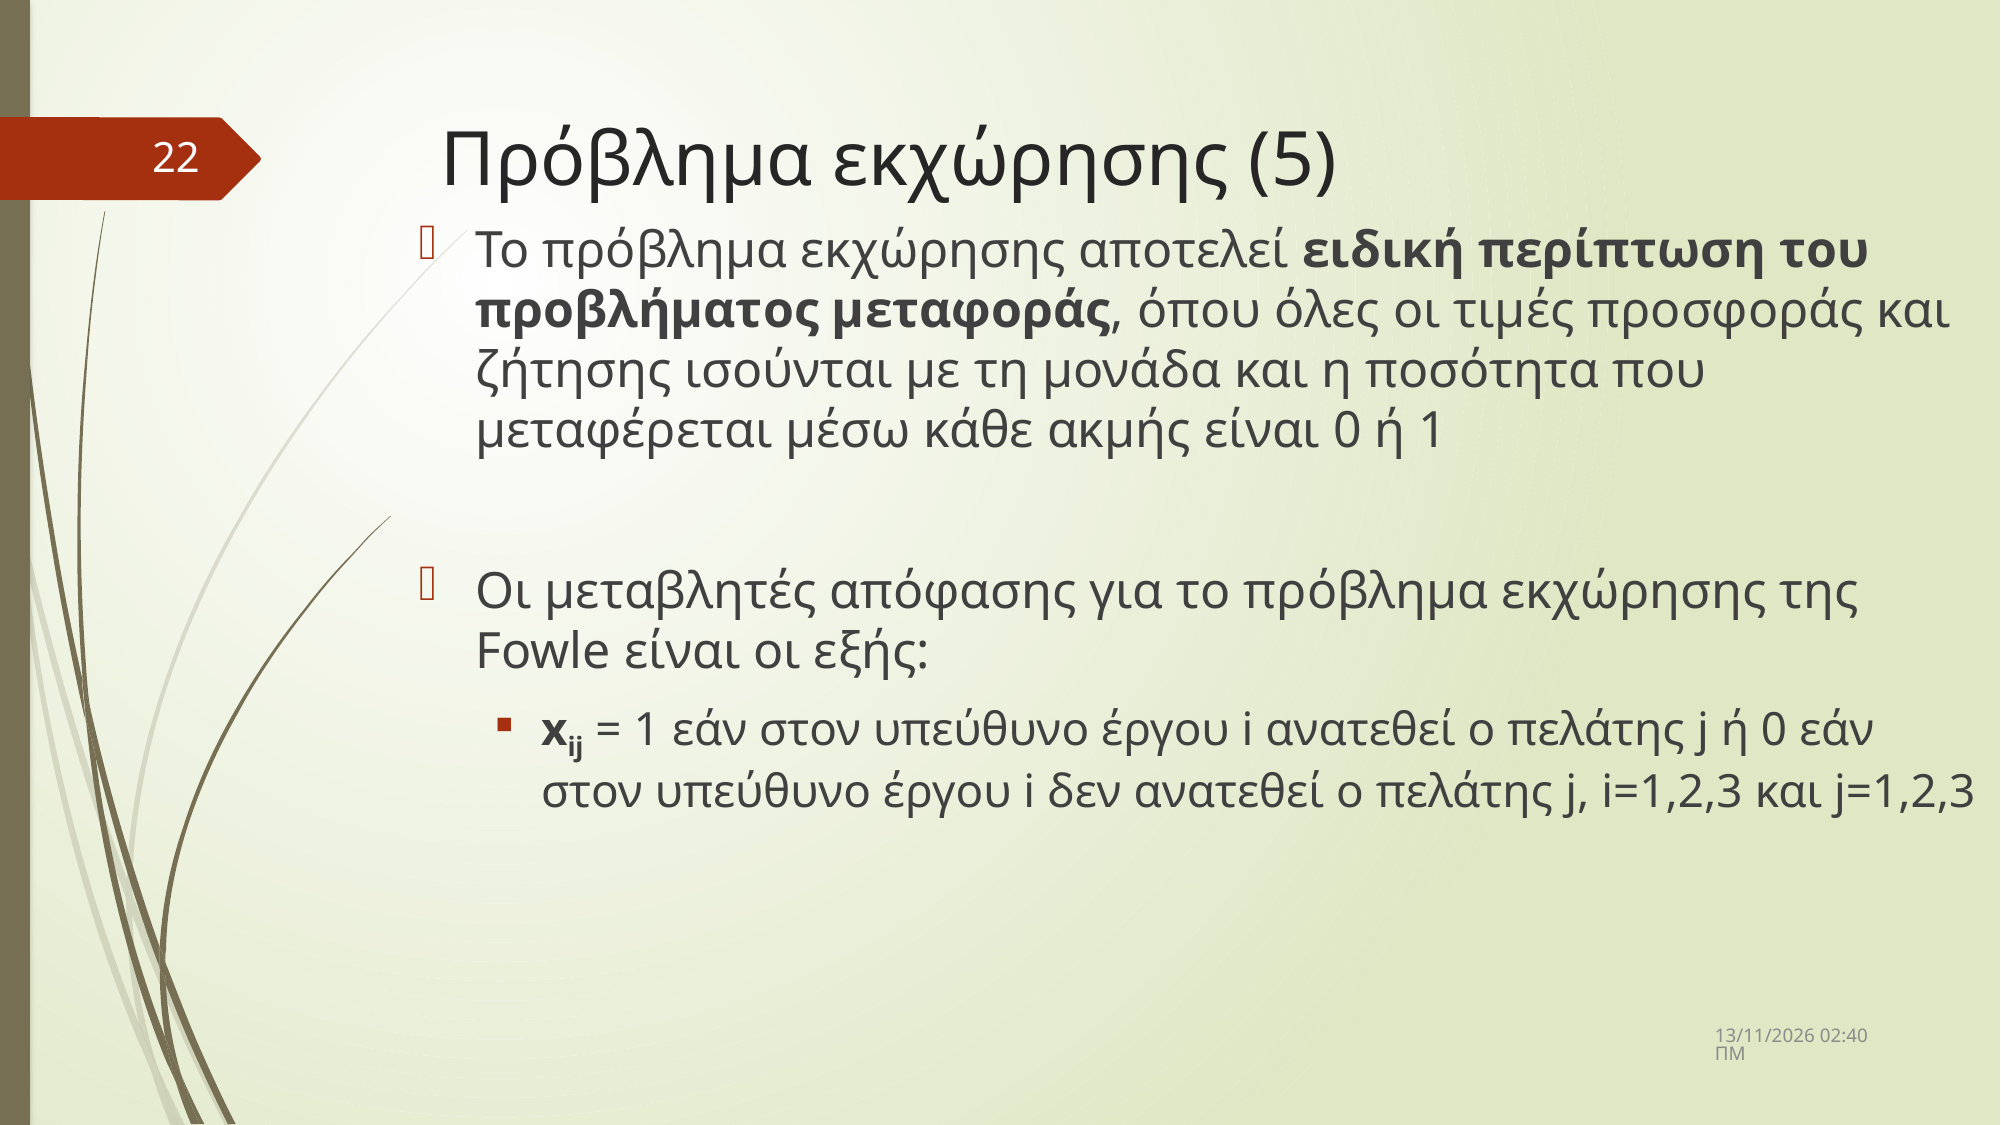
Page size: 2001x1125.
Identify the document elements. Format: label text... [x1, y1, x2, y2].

list Το πρόβλημα εκχώρησης αποτελεί ειδική περίπτωση του προβλήματος μεταφοράς, όπου όλες οι τιμές προσφοράς και ζήτησης ισούνται με τη μονάδα και η ποσότητα που μεταφέρεται μέσω κάθε ακμής είναι 0 ή 1 Οι μεταβλητές απόφασης για το πρόβλημα εκχώρησης της Fowle είναι οι εξής: xij = 1 εάν στον υπεύθυνο έργου i ανατεθεί ο πελάτης j ή 0 εάν στον υπεύθυνο έργου i δεν ανατεθεί ο πελάτης j, i=1,2,3 και j=1,2,3 [404, 209, 2000, 1125]
title Πρόβλημα εκχώρησης (5) [425, 102, 1888, 209]
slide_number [1699, 1005, 1888, 1067]
slide_number 22 [87, 129, 216, 190]
